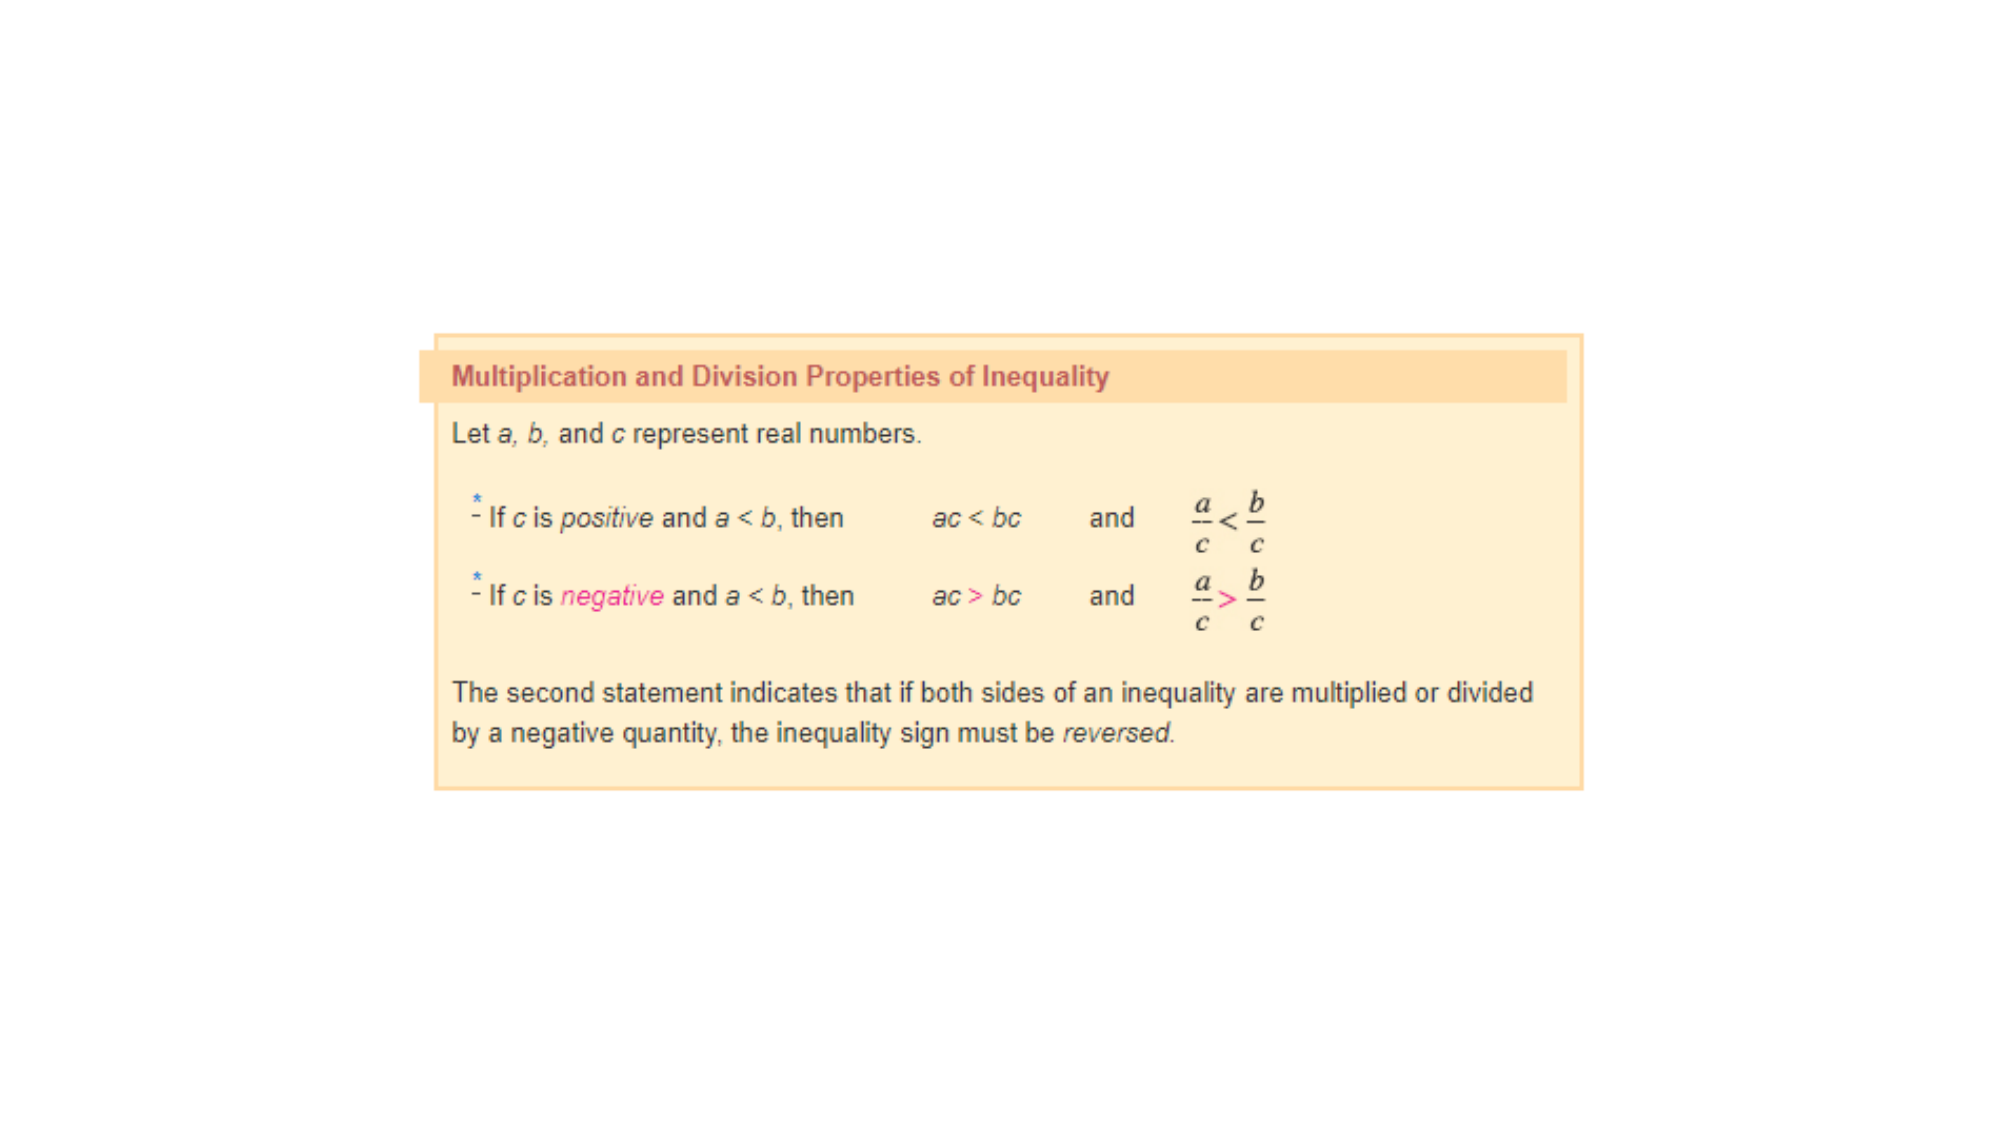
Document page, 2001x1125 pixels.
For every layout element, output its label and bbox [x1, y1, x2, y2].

list [403, 317, 1597, 808]
